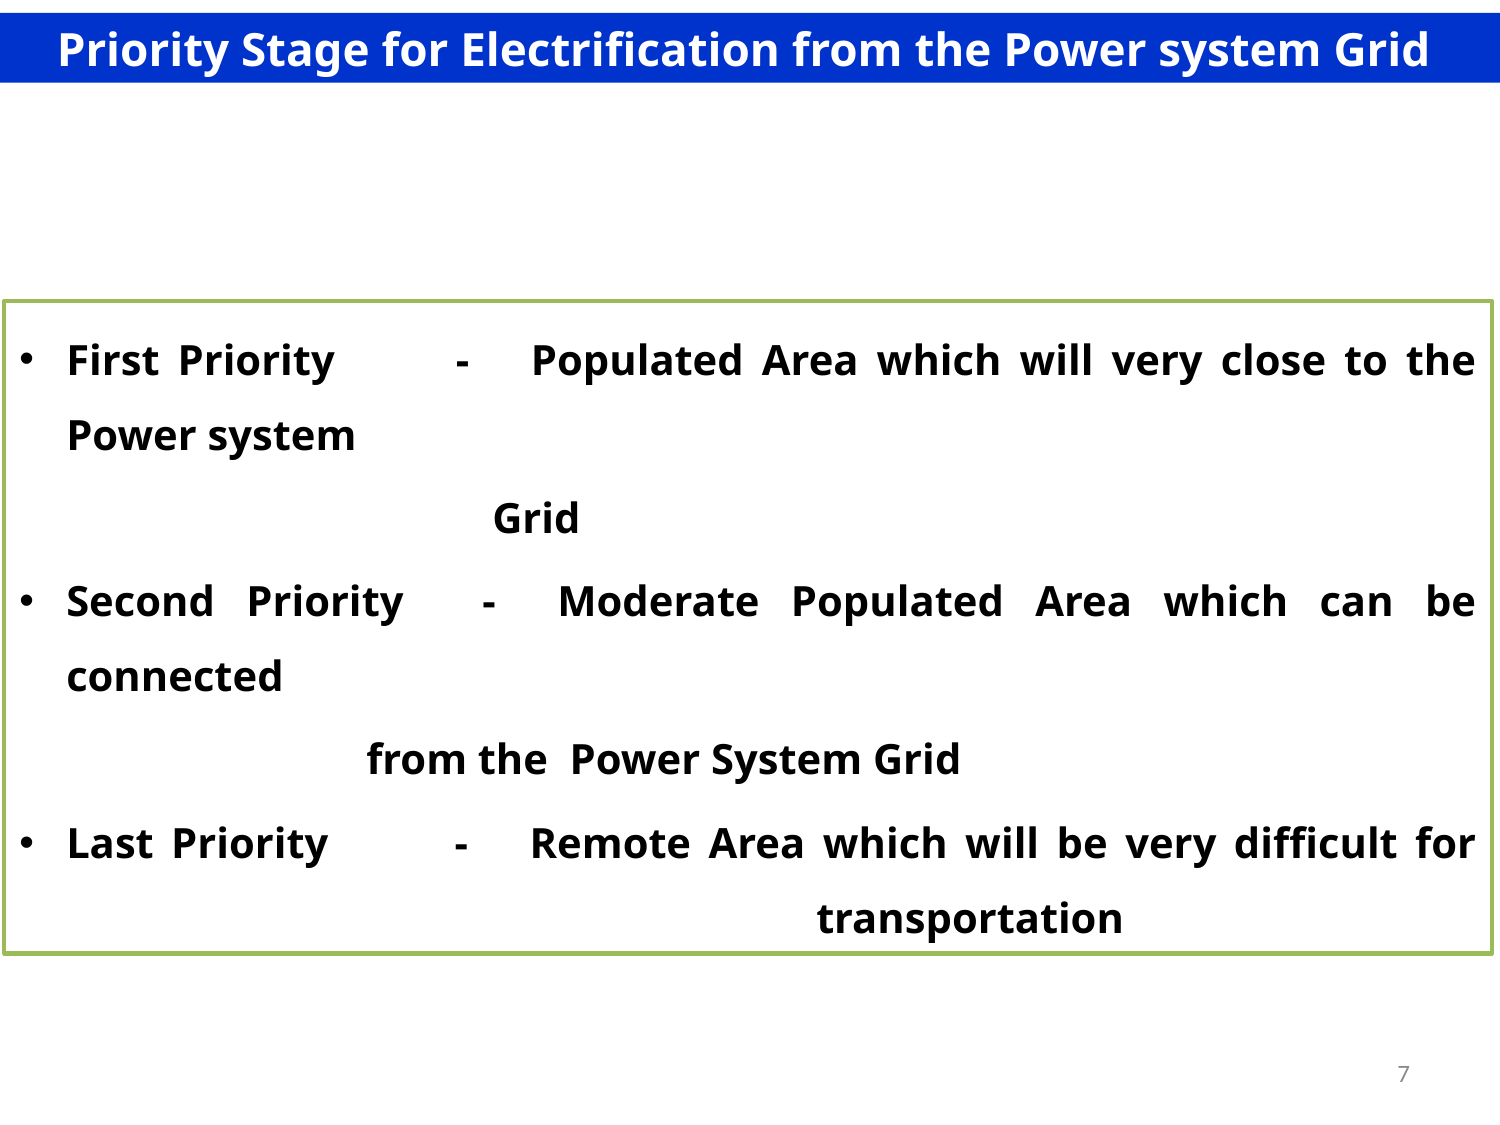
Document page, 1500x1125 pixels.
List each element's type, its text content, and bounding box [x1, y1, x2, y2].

slide_number 7 [1074, 1042, 1425, 1103]
list First Priority - Populated Area which will very close to the Power system Grid Second Priority - Moderate Populated Area which can be connected from the Power System Grid Last Priority - Remote Area which will be very difficult for transportation [2, 299, 1494, 956]
text_box Priority Stage for Electrification from the Power system Grid [0, 12, 1500, 83]
